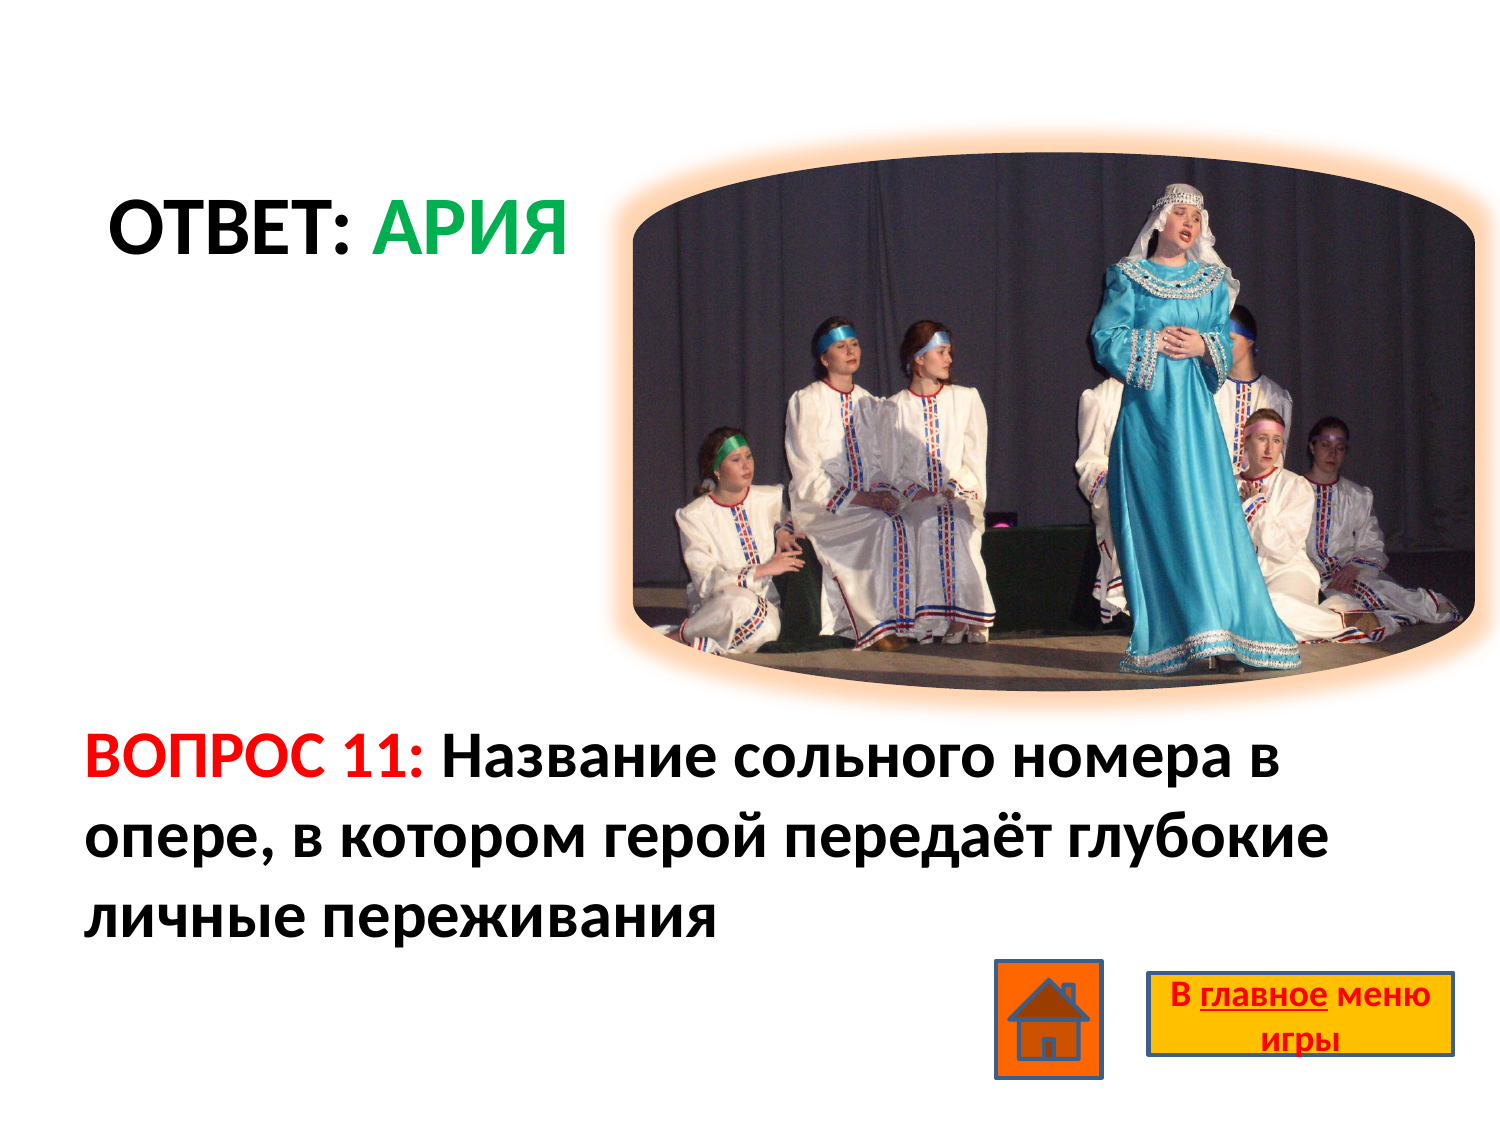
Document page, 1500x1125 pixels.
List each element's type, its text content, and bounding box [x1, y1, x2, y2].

picture [632, 152, 1475, 692]
text_box ВОПРОС 11: Название сольного номера в опере, в котором герой передаёт глубокие личные переживания [70, 703, 1430, 958]
text_box В главное меню игры [1146, 971, 1455, 1057]
text_box ОТВЕТ: АРИЯ [93, 164, 627, 279]
text_box [994, 959, 1104, 1080]
